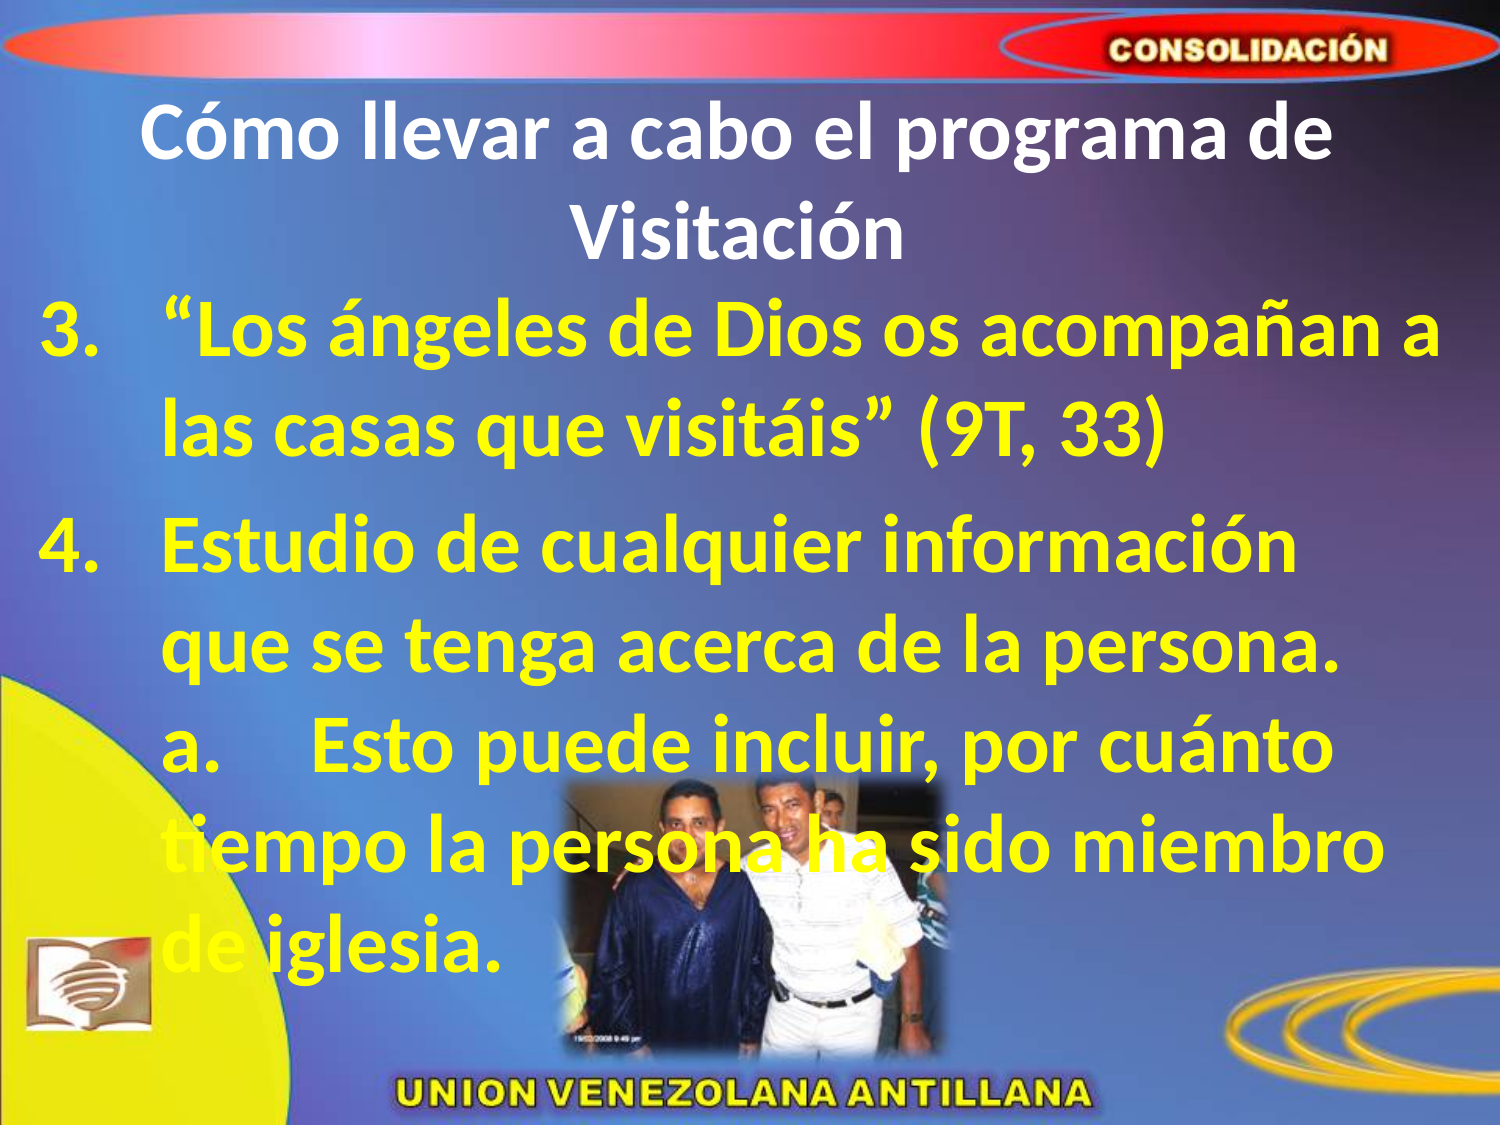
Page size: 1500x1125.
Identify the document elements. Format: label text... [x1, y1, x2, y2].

picture [0, 0, 1500, 1125]
list “Los ángeles de Dios os acompañan a las casas que visitáis” (9T, 33) Estudio de cualquier información que se tenga acerca de la persona. a. Esto puede incluir, por cuánto tiempo la persona ha sido miembro de iglesia. [23, 270, 1465, 1008]
title Cómo llevar a cabo el programa de Visitación [0, 82, 1489, 270]
